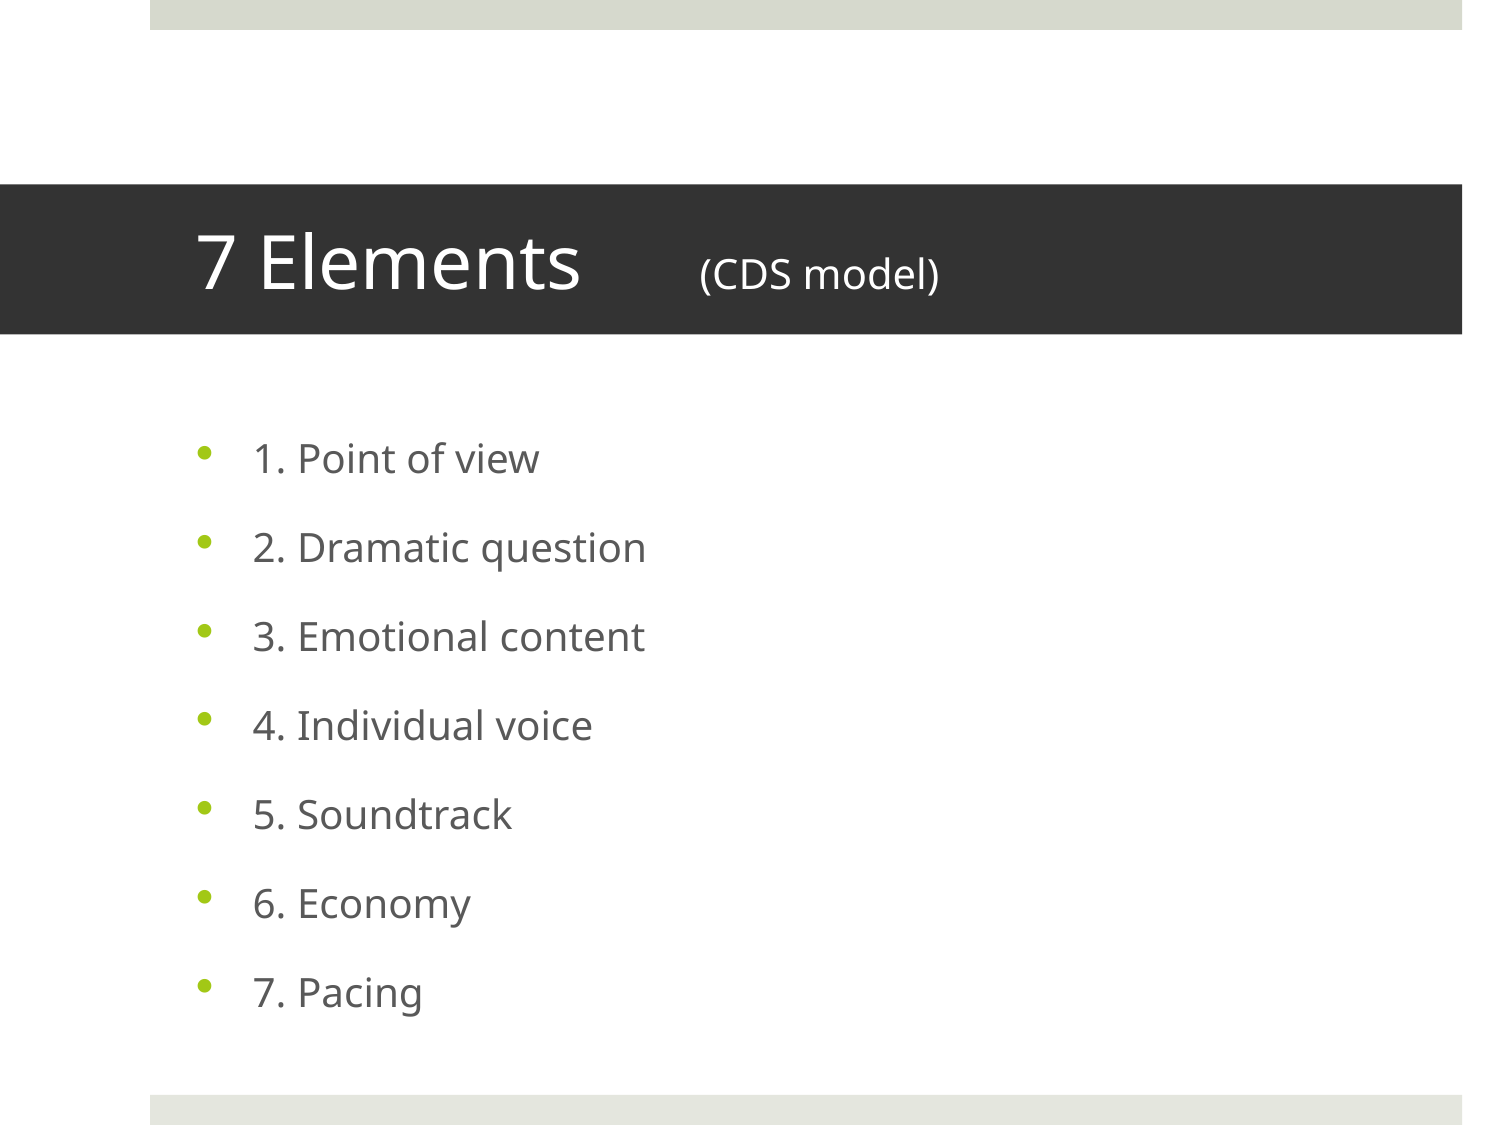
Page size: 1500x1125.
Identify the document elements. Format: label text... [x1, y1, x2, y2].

title 7 Elements (CDS model) [0, 184, 1463, 335]
list 1. Point of view 2. Dramatic question 3. Emotional content 4. Individual voice 5. Soundtrack 6. Economy 7. Pacing [182, 425, 1432, 1028]
